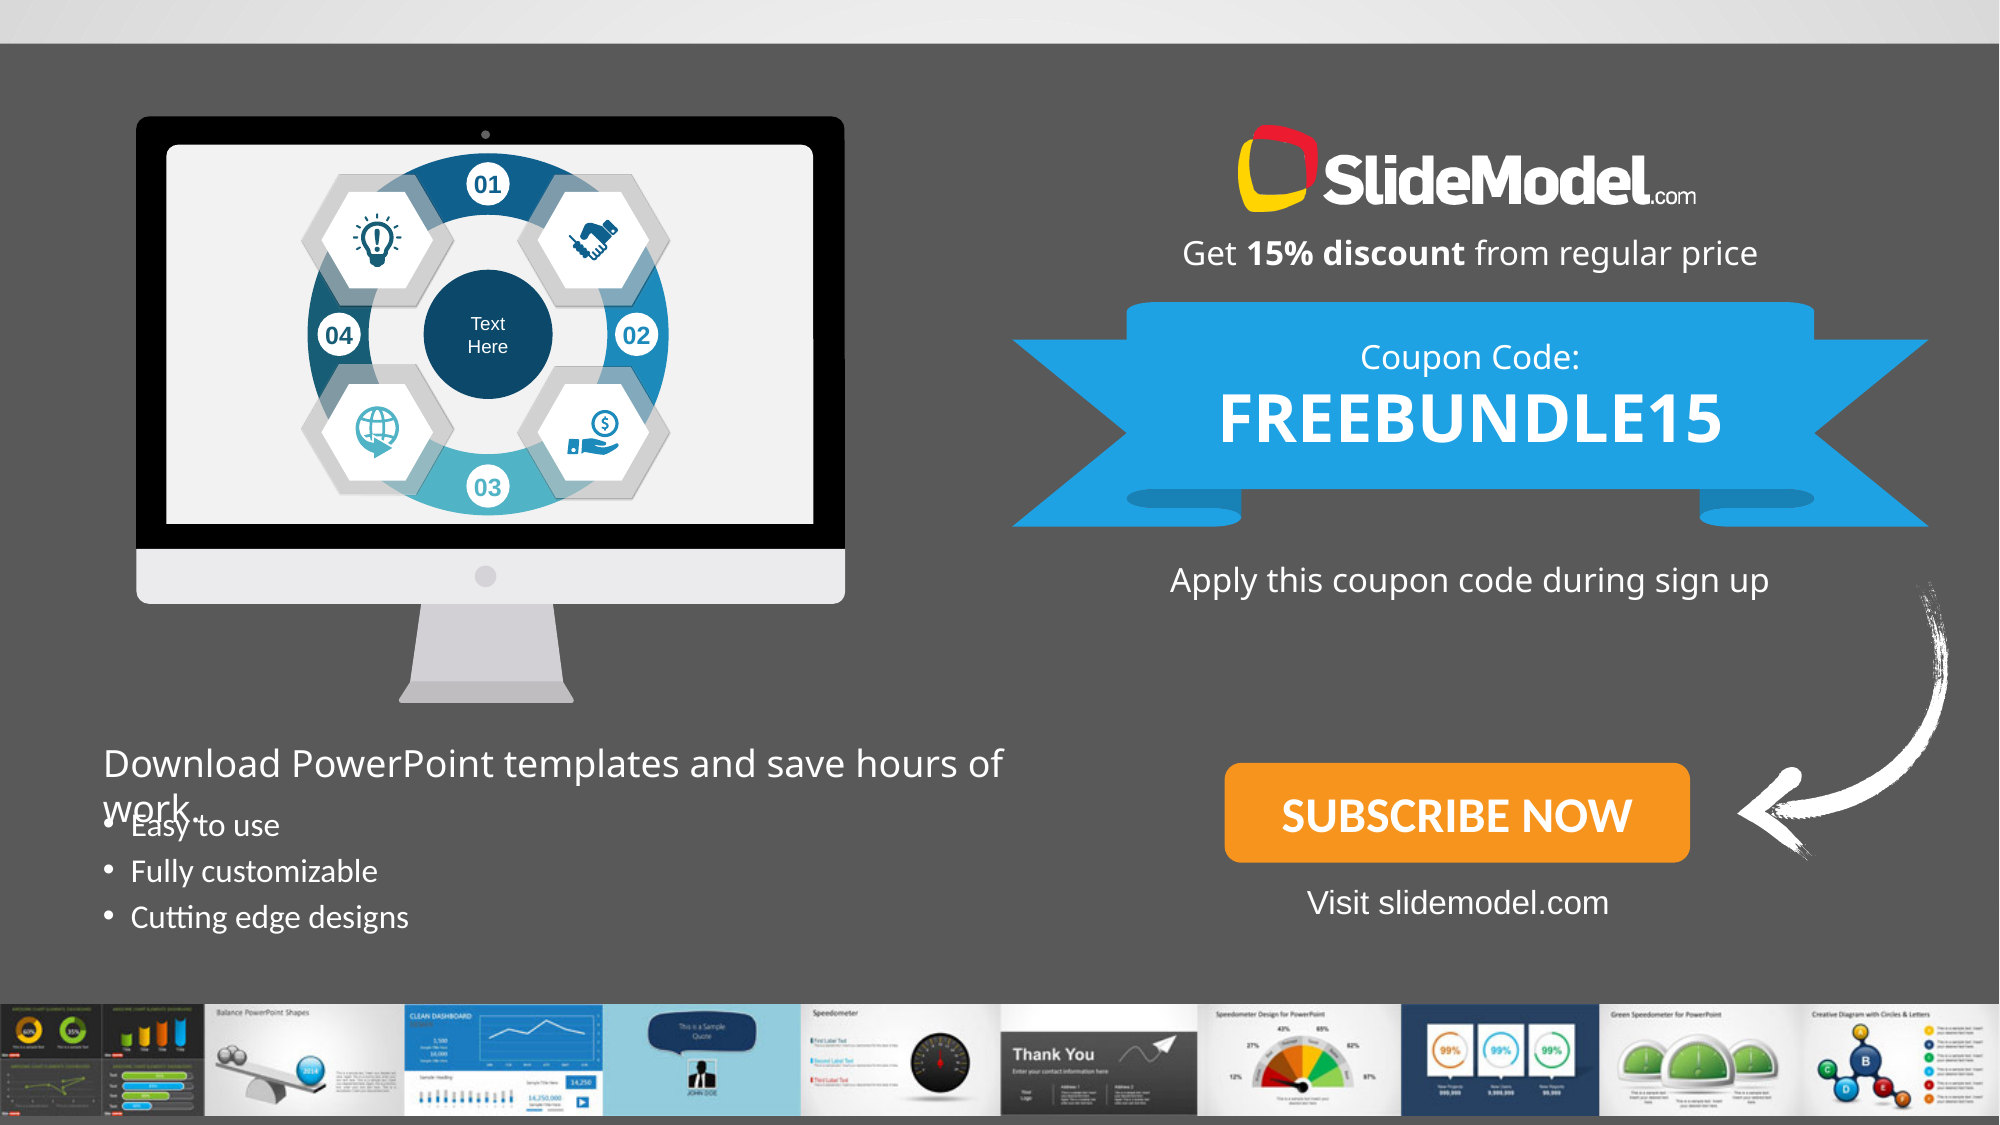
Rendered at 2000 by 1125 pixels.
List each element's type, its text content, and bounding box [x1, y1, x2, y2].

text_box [135, 116, 846, 704]
text_box [0, 42, 2000, 1002]
text_box Apply this coupon code during sign up [1129, 551, 1812, 607]
picture [0, 1004, 2000, 1116]
text_box Get 15% discount from regular price [1058, 225, 1883, 280]
text_box Visit slidemodel.com [1248, 874, 1670, 928]
text_box SUBSCRIBE NOW [1222, 760, 1693, 865]
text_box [301, 153, 670, 516]
text_box Easy to use Fully customizable Cutting edge designs [88, 838, 863, 943]
text_box Coupon Code: FREEBUNDLE15 [1173, 328, 1768, 464]
text_box [1737, 594, 1949, 861]
text_box [1012, 302, 1929, 527]
text_box Download PowerPoint templates and save hours of work. [88, 732, 1059, 838]
picture [1237, 124, 1696, 212]
